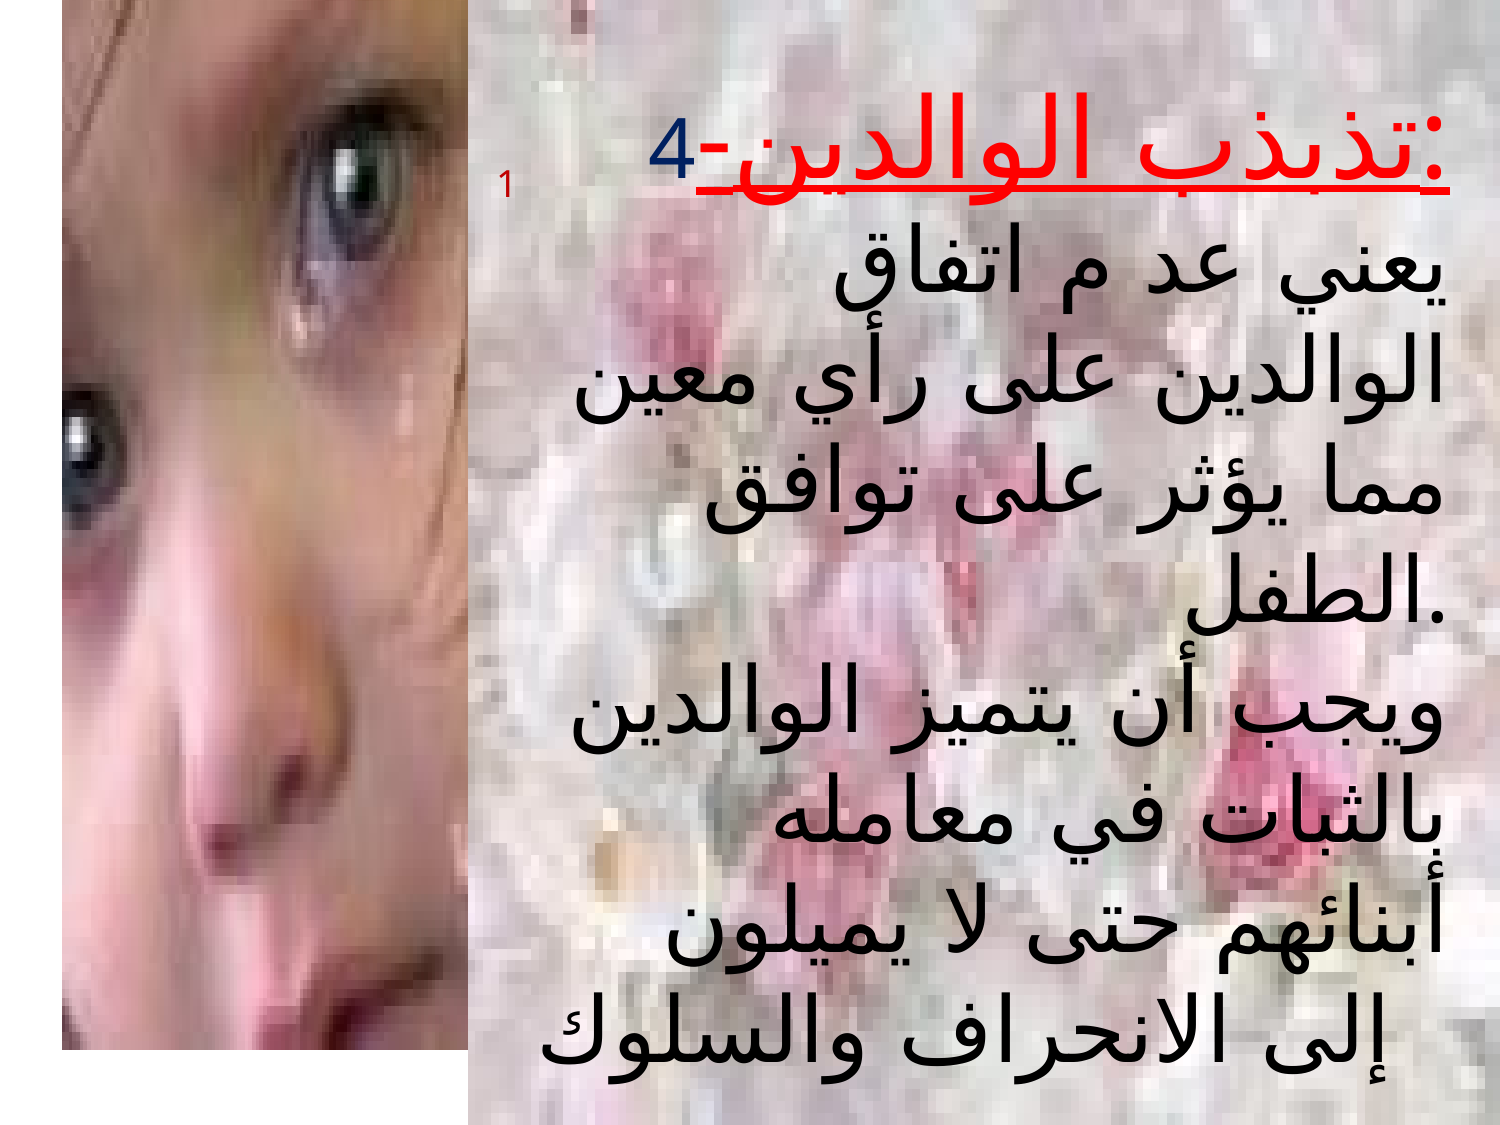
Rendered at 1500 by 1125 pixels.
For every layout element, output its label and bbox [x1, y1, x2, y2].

list [62, 0, 466, 1051]
picture [468, 0, 1500, 1125]
